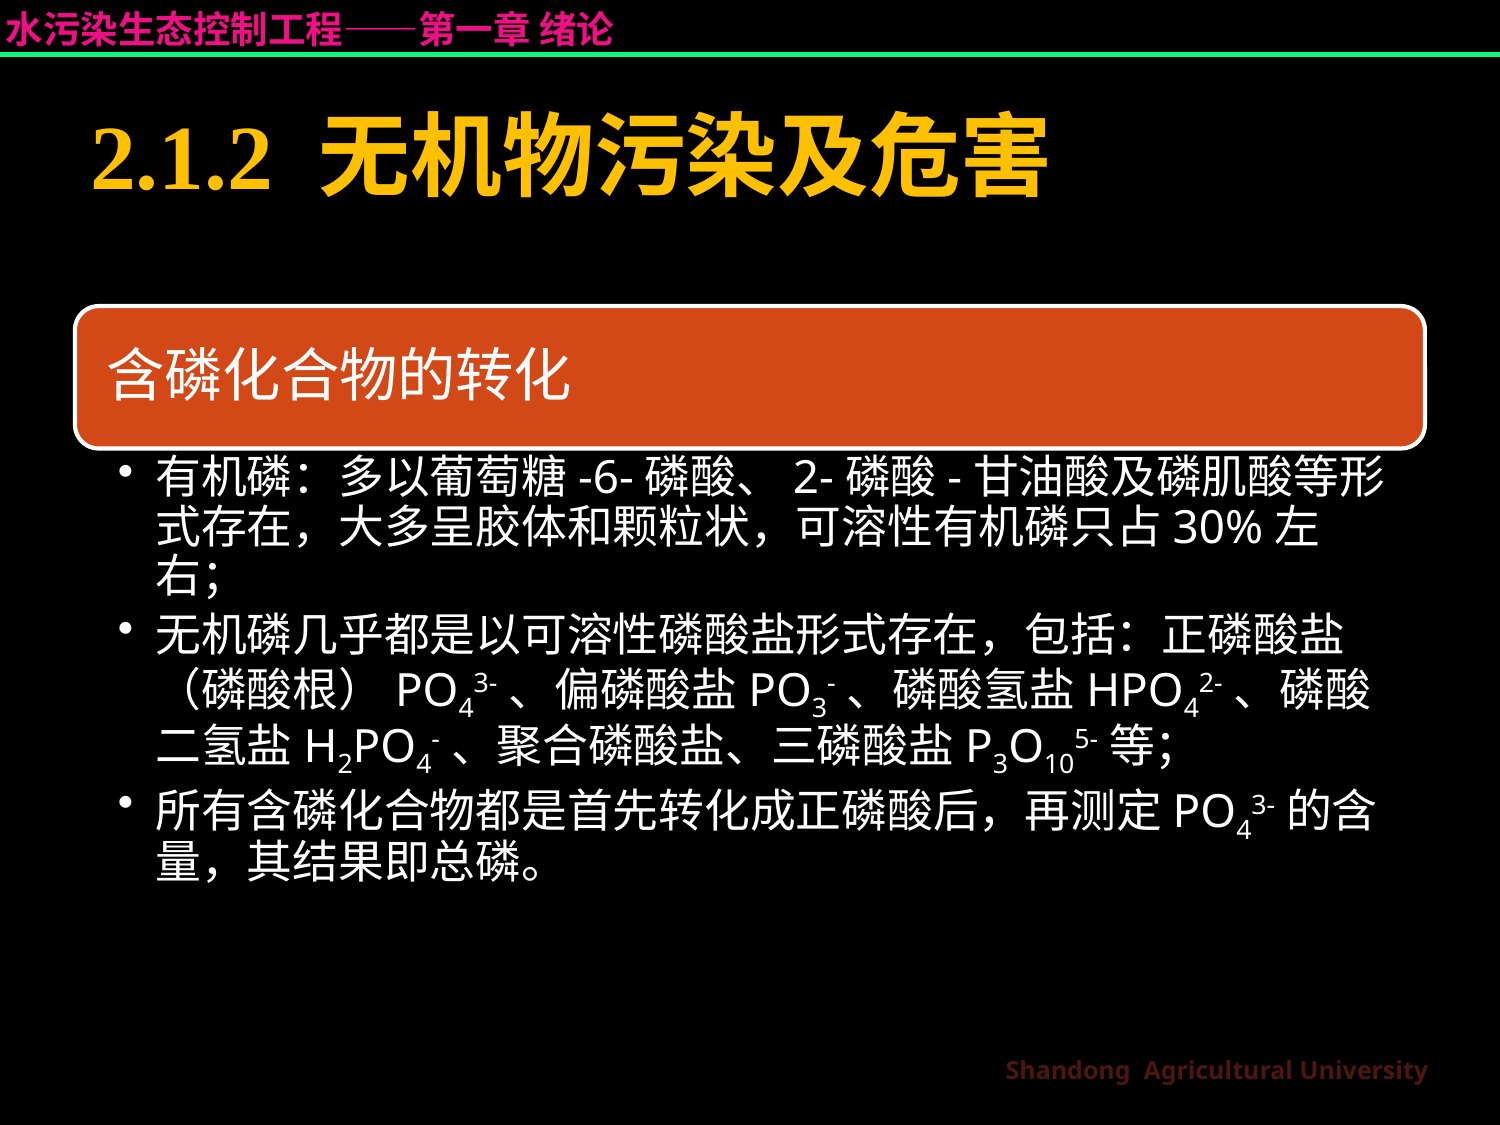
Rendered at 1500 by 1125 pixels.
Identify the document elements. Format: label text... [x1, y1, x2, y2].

title 2.1.2 无机物污染及危害 [75, 59, 1425, 248]
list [74, 276, 1426, 1020]
